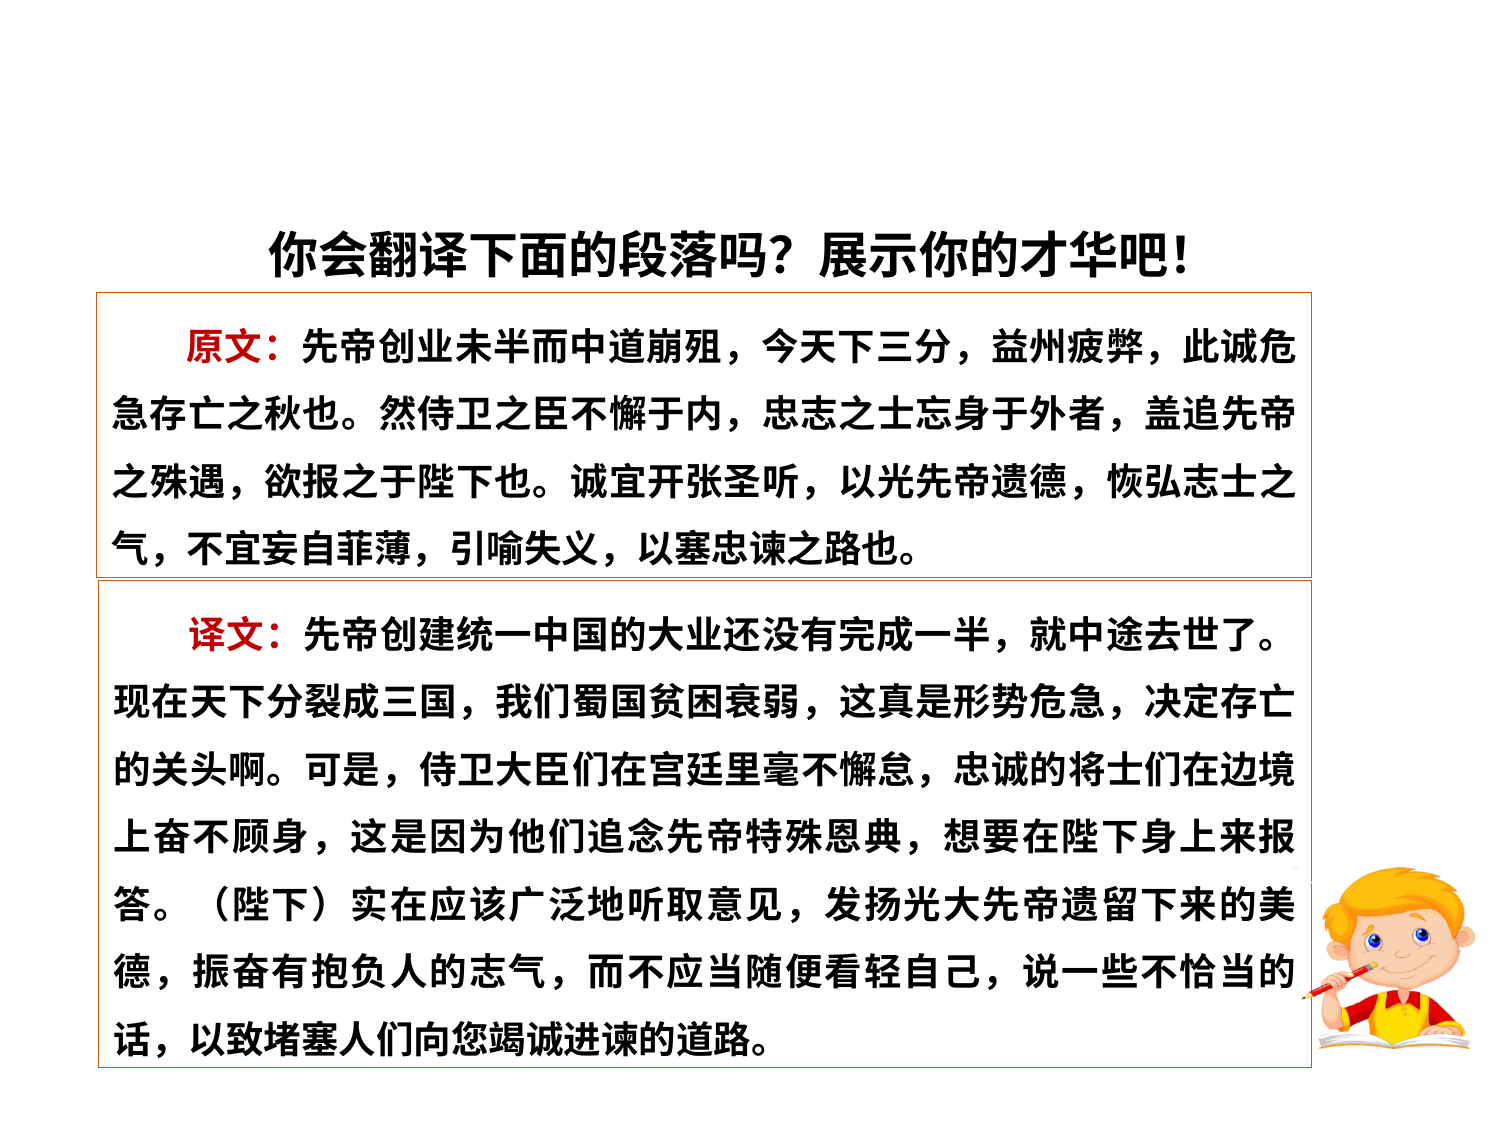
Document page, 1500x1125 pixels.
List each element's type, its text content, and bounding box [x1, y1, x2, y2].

picture [1292, 867, 1500, 1049]
text_box 译文：先帝创建统一中国的大业还没有完成一半，就中途去世了。现在天下分裂成三国，我们蜀国贫困衰弱，这真是形势危急，决定存亡的关头啊。可是，侍卫大臣们在宫廷里毫不懈怠，忠诚的将士们在边境上奋不顾身，这是因为他们追念先帝特殊恩典，想要在陛下身上来报答。（陛下）实在应该广泛地听取意见，发扬光大先帝遗留下来的美德，振奋有抱负人的志气，而不应当随便看轻自己，说一些不恰当的话，以致堵塞人们向您竭诚进谏的道路。 [98, 580, 1312, 1068]
text_box 你会翻译下面的段落吗？展示你的才华吧！ [254, 185, 1246, 291]
text_box 原文：先帝创业未半而中道崩殂，今天下三分，益州疲弊，此诚危急存亡之秋也。然侍卫之臣不懈于内，忠志之士忘身于外者，盖追先帝之殊遇，欲报之于陛下也。诚宜开张圣听，以光先帝遗德，恢弘志士之气，不宜妄自菲薄，引喻失义，以塞忠谏之路也。 [96, 292, 1312, 578]
